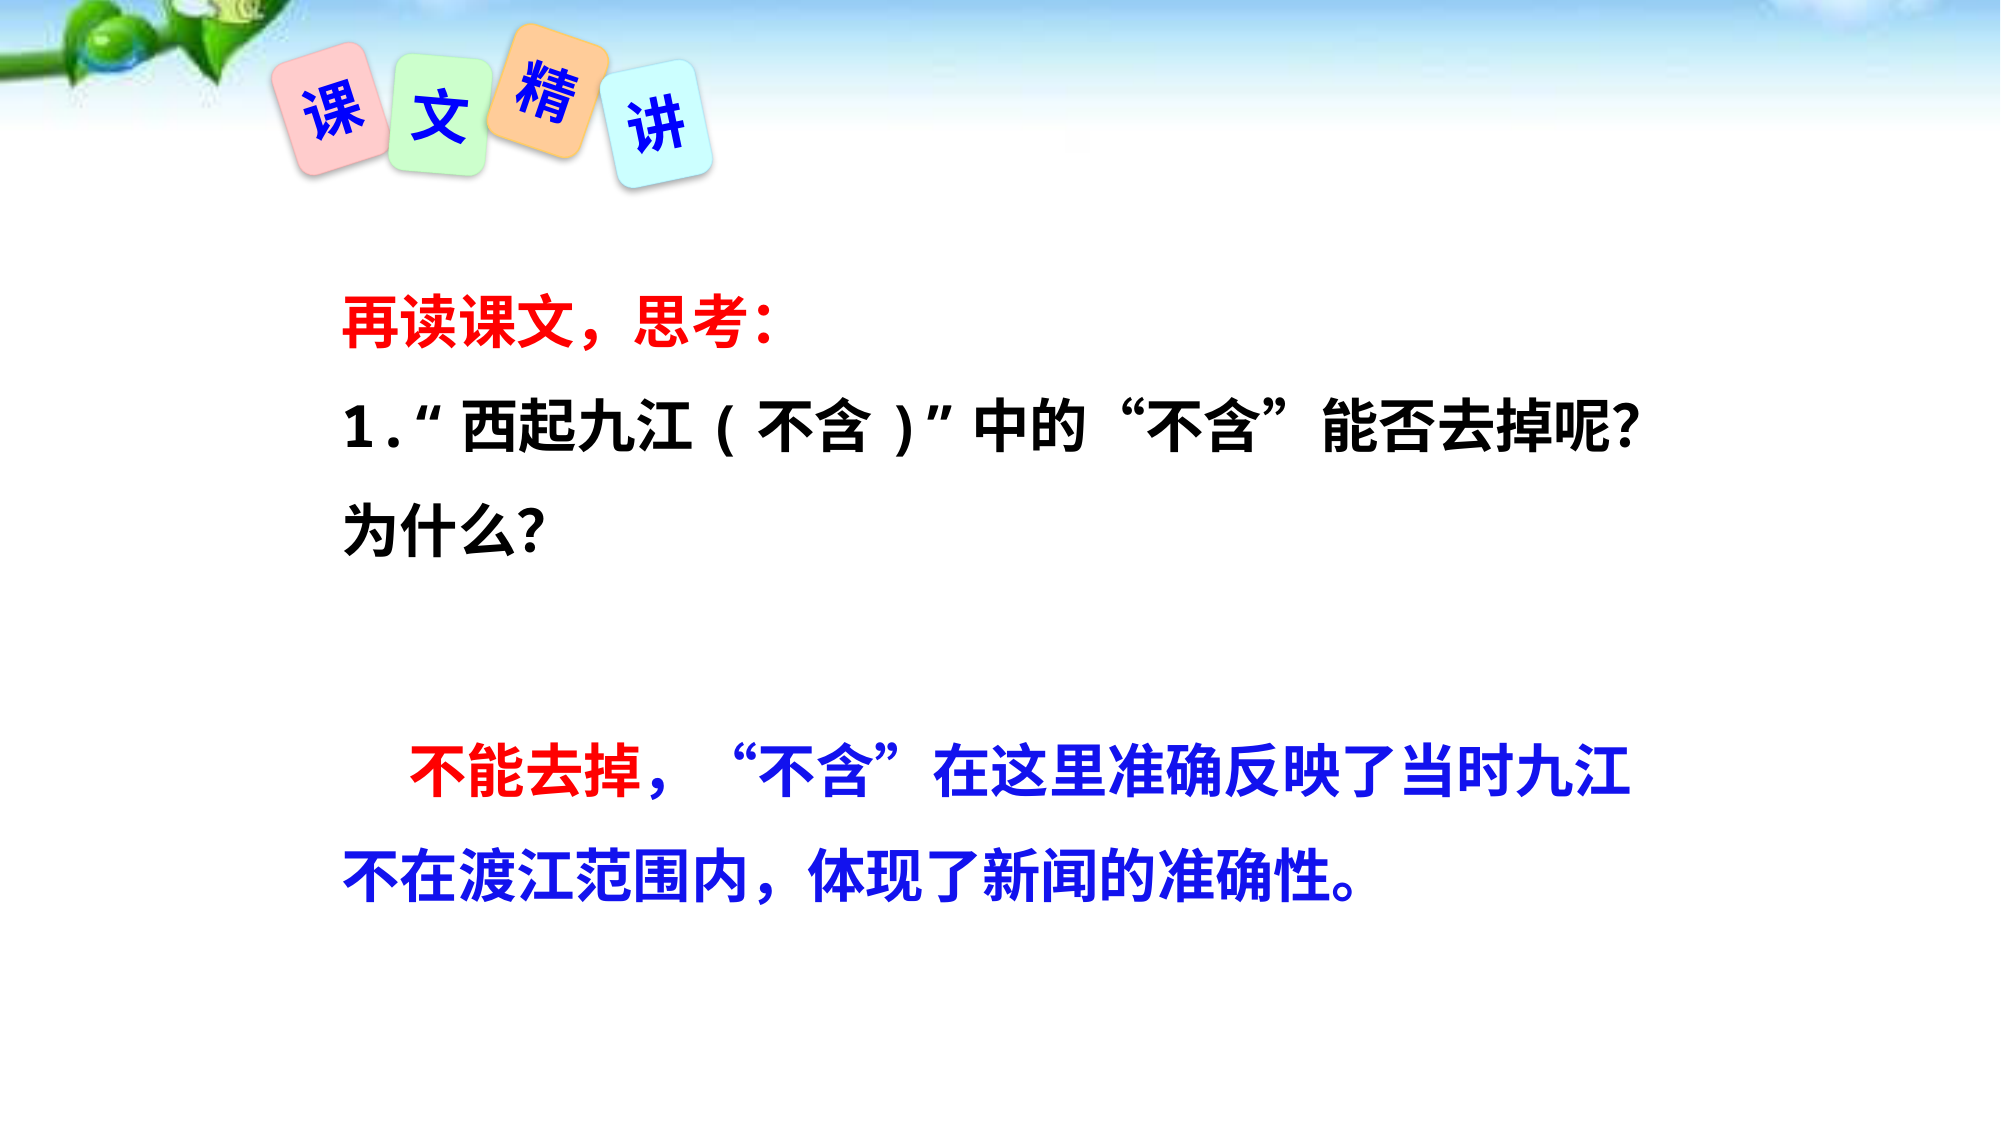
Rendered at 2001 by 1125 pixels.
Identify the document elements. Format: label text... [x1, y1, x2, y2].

picture [0, 0, 2001, 1125]
text_box 不能去掉，“不含”在这里准确反映了当时九江不在渡江范围内，体现了新闻的准确性。 [326, 691, 1692, 917]
text_box 再读课文，思考： 1.“西起九江(不含)”中的“不含”能否去掉呢？为什么？ [326, 242, 1692, 572]
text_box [282, 31, 705, 183]
